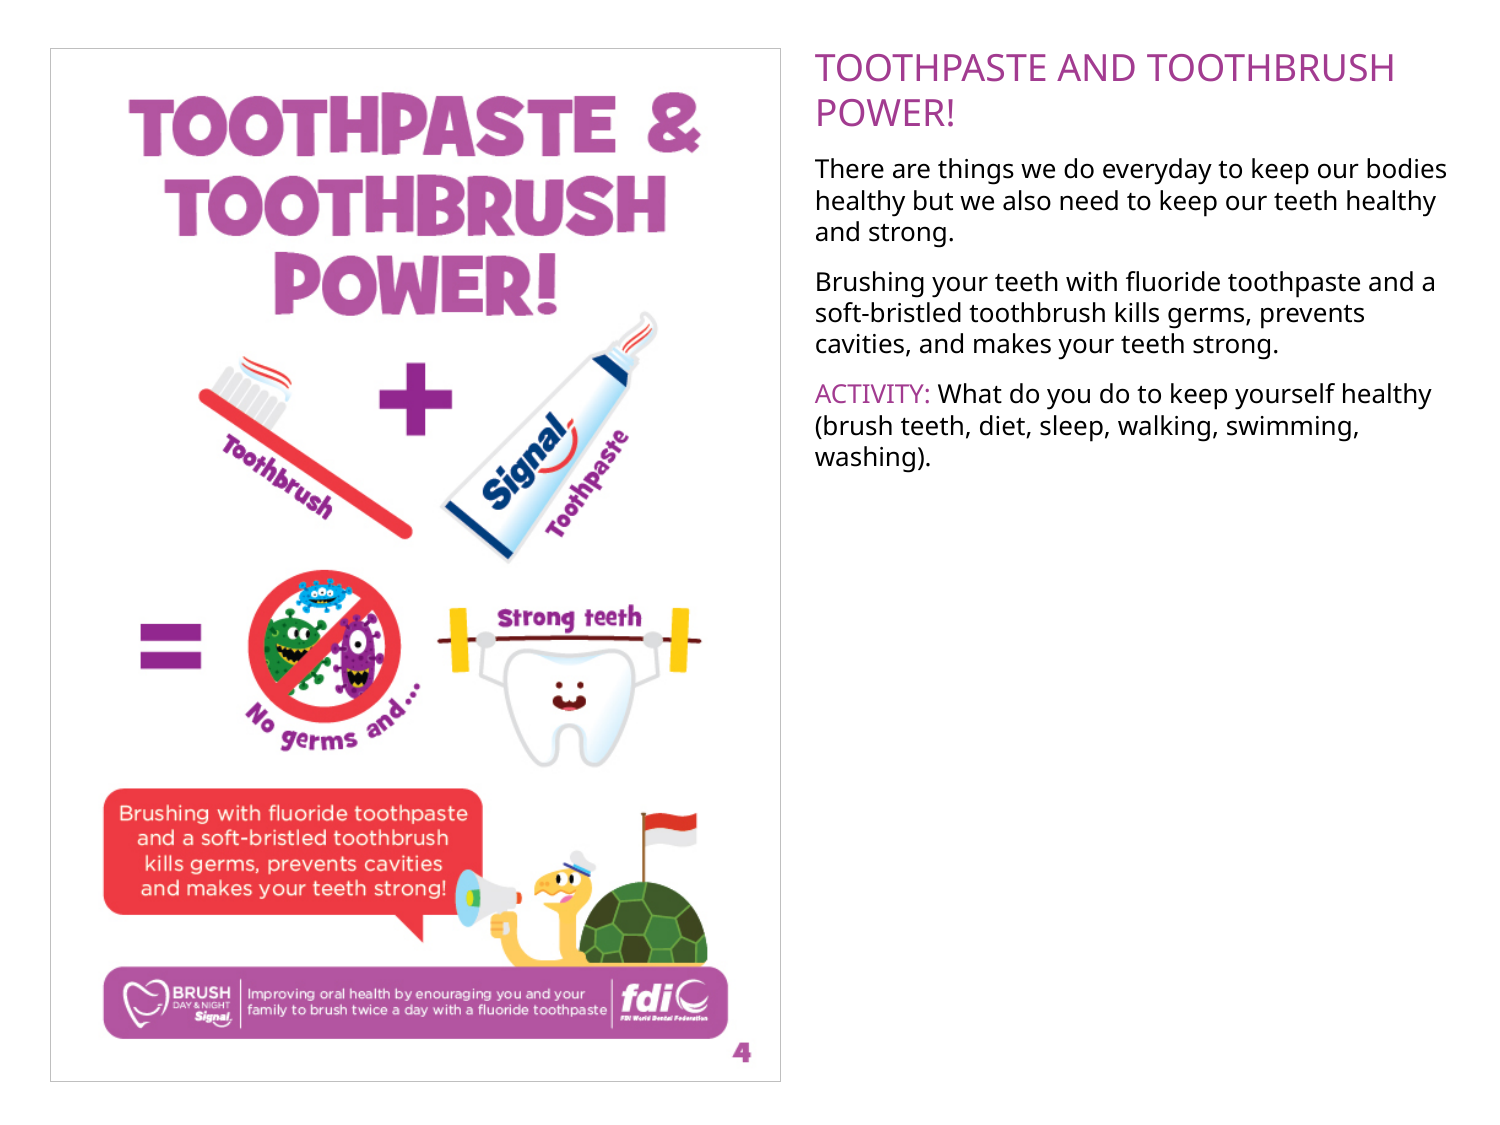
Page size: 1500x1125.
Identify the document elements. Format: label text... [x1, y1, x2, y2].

text_box TOOTHPASTE AND TOOTHBRUSH POWER! There are things we do everyday to keep our bodies healthy but we also need to keep our teeth healthy and strong. Brushing your teeth with fluoride toothpaste and a soft-bristled toothbrush kills germs, prevents cavities, and makes your teeth strong. ACTIVITY: What do you do to keep yourself healthy (brush teeth, diet, sleep, walking, swimming, washing). [799, 36, 1475, 479]
picture [49, 47, 781, 1082]
